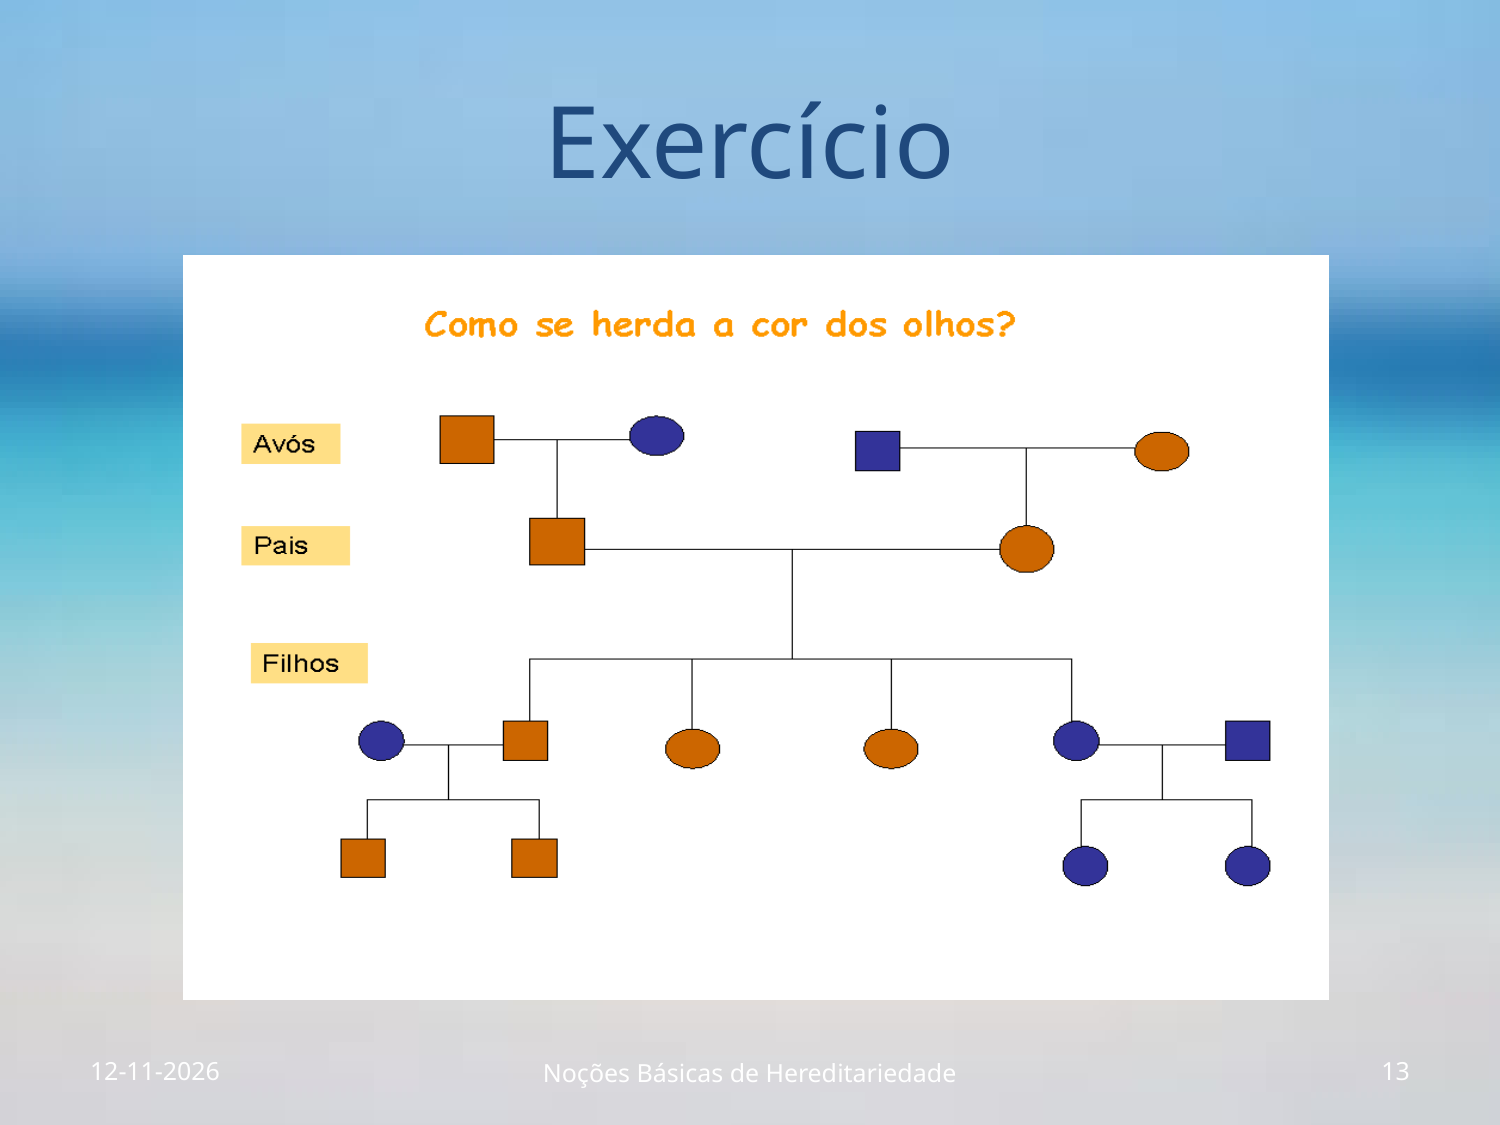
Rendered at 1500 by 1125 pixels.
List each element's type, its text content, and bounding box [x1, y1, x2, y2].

picture [0, 0, 1500, 1125]
title Exercício [75, 45, 1425, 233]
footer Noções Básicas de Hereditariedade [512, 1042, 988, 1103]
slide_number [75, 1042, 425, 1103]
slide_number 13 [1074, 1042, 1425, 1103]
